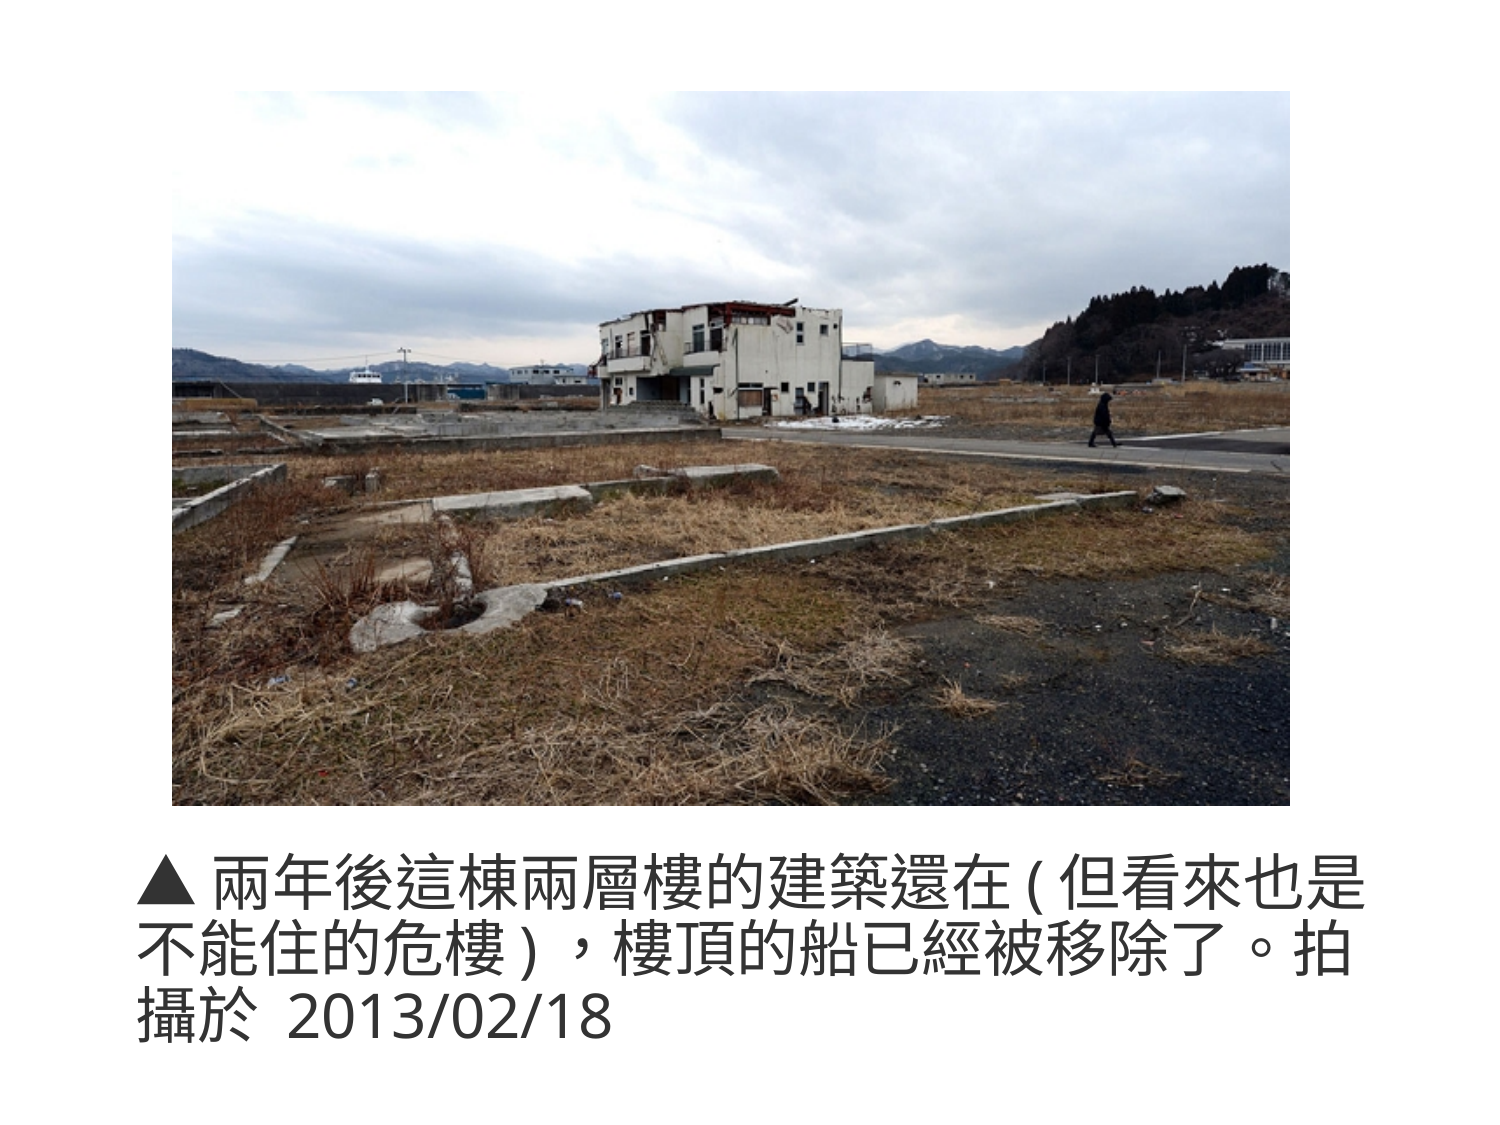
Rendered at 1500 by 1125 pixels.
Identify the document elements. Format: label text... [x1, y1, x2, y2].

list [172, 91, 1290, 806]
title ▲兩年後這棟兩層樓的建築還在(但看來也是不能住的危樓)，樓頂的船已經被移除了。拍攝於 2013/02/18 [120, 843, 1415, 1061]
